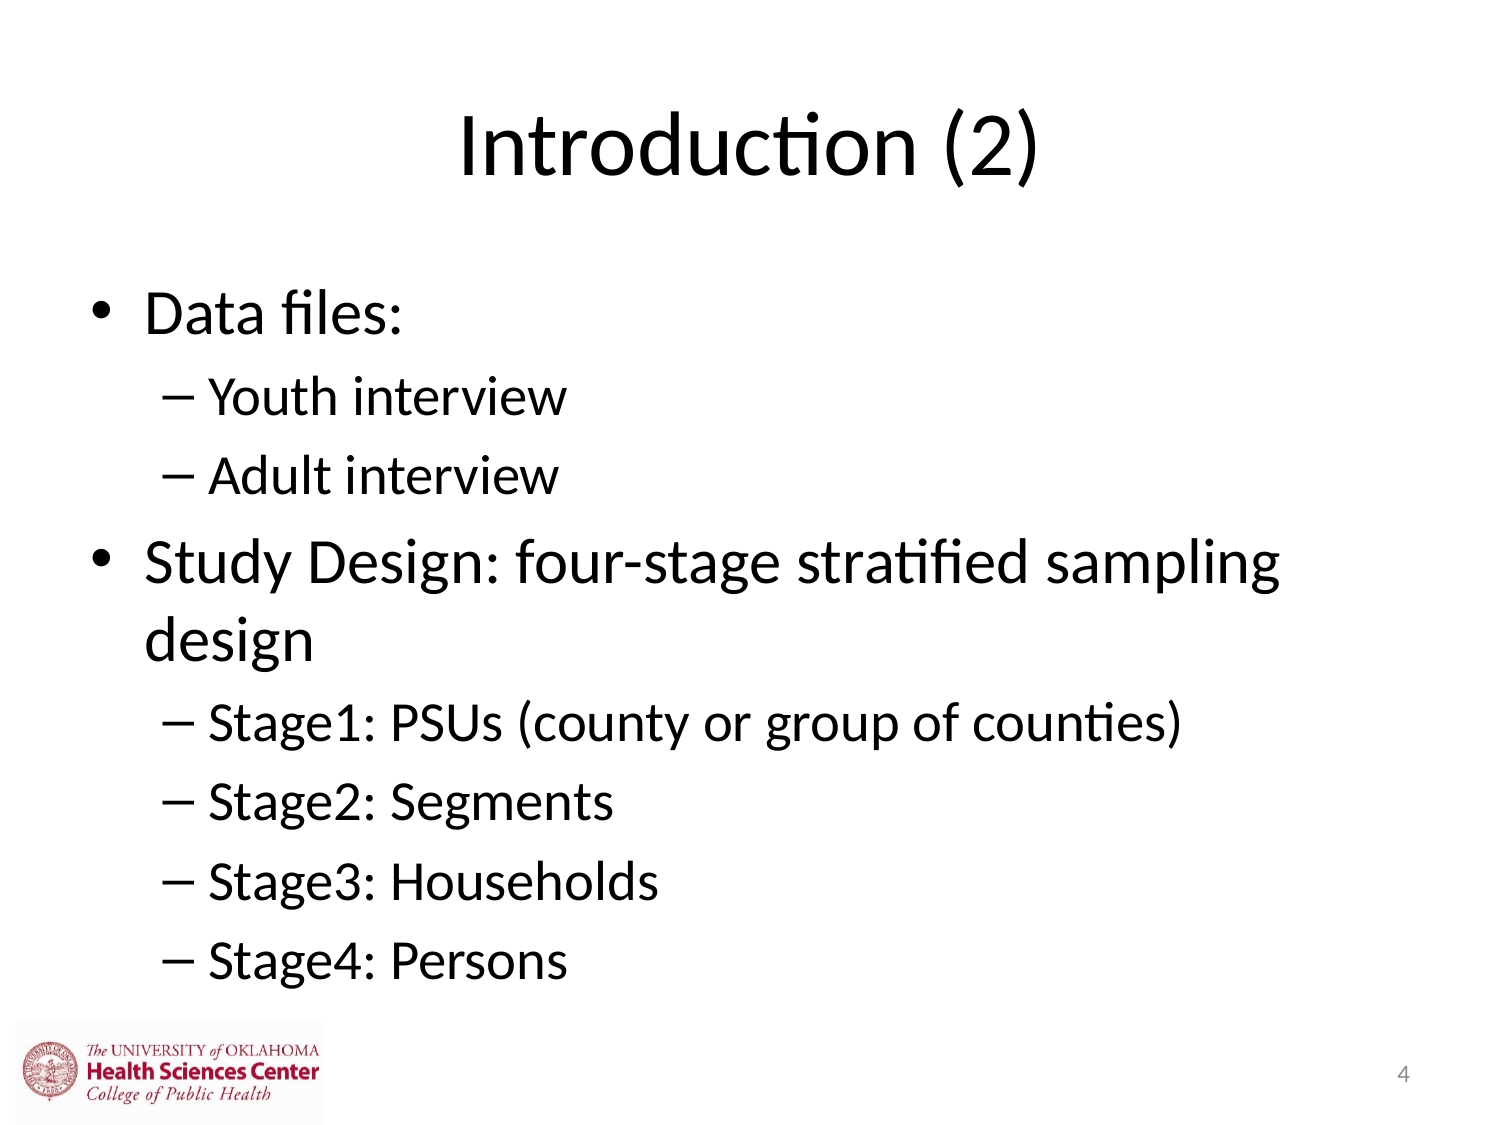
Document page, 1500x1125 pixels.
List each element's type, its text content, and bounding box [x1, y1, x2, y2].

picture [15, 1022, 325, 1125]
title Introduction (2) [75, 45, 1425, 233]
list Data files: Youth interview Adult interview Study Design: four-stage stratified sampling design Stage1: PSUs (county or group of counties) Stage2: Segments Stage3: Households Stage4: Persons [75, 262, 1425, 1005]
slide_number 4 [1074, 1042, 1425, 1103]
